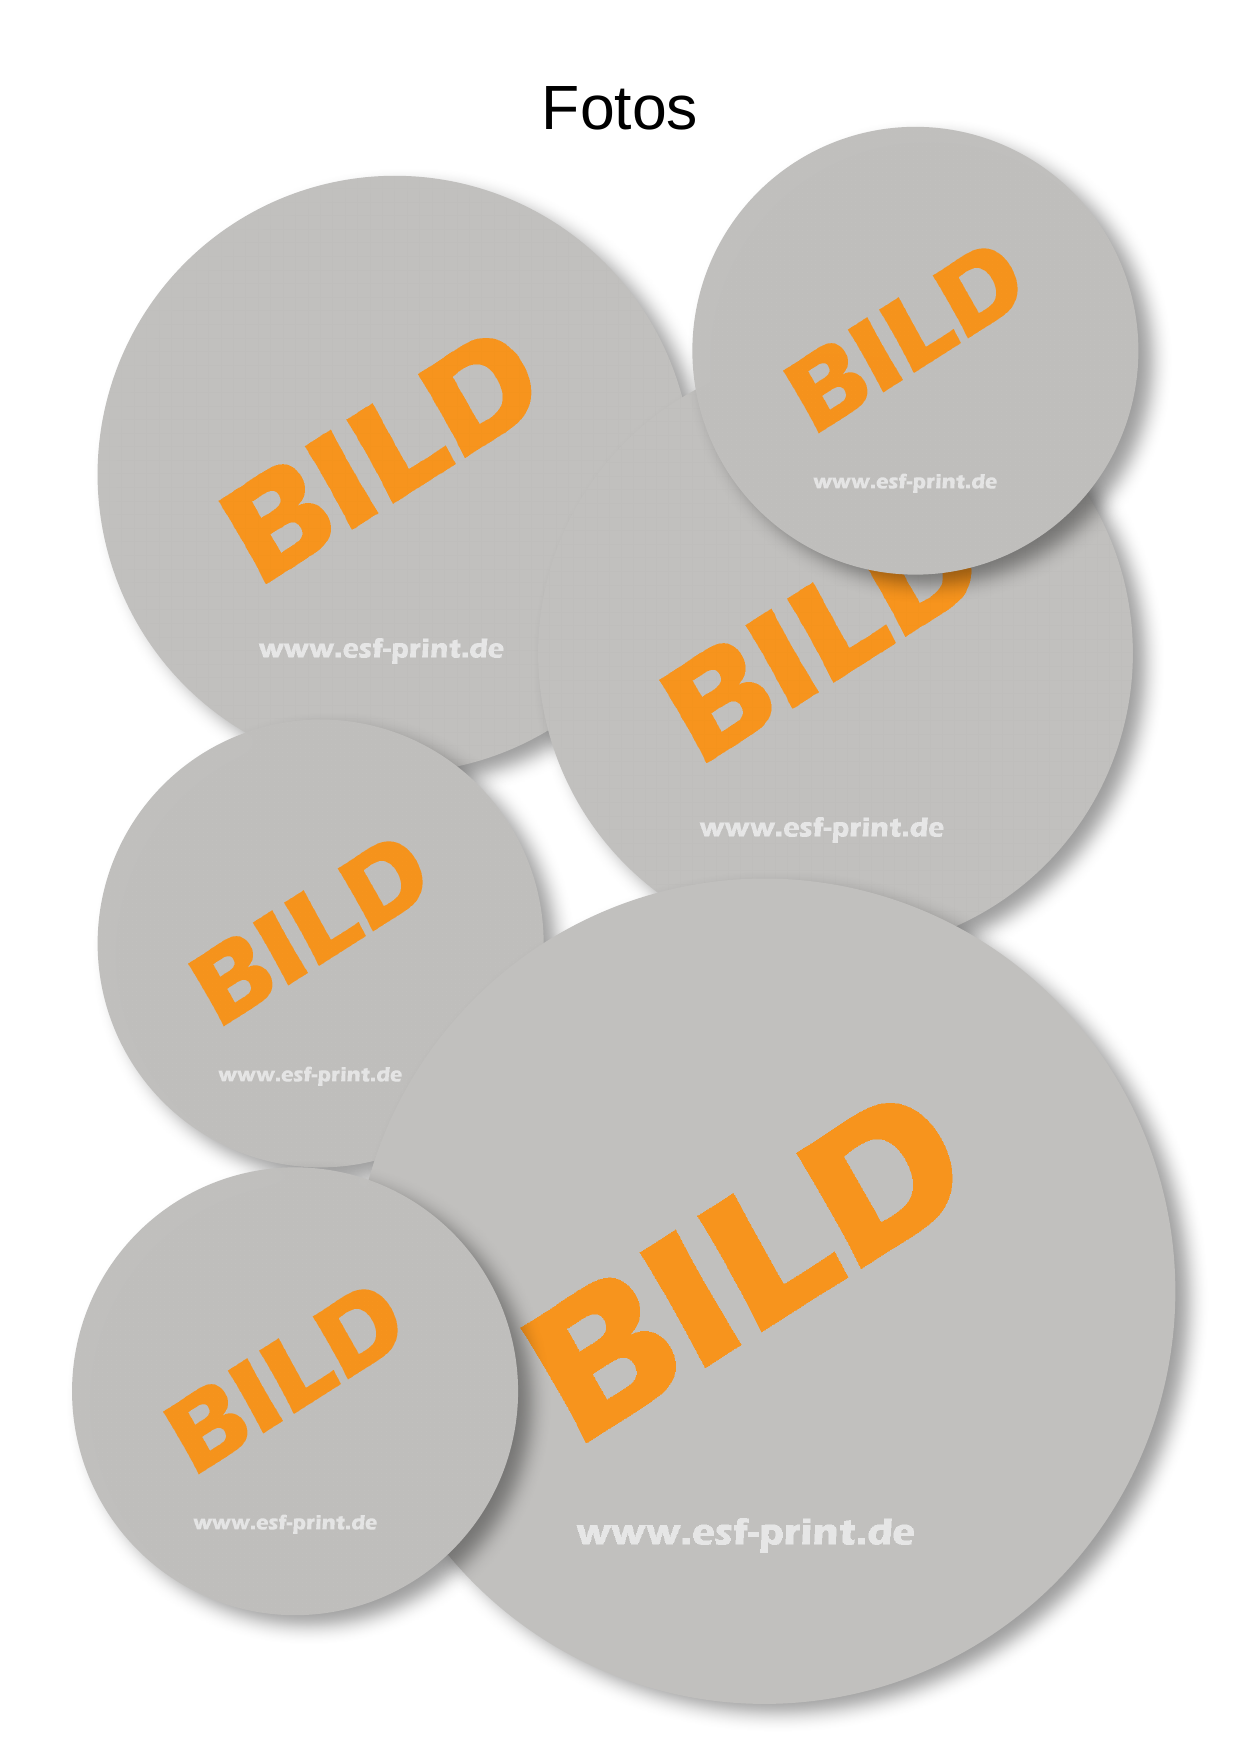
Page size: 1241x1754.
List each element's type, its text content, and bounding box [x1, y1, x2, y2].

text_box Fotos [299, 31, 941, 174]
picture [71, 126, 1176, 1705]
